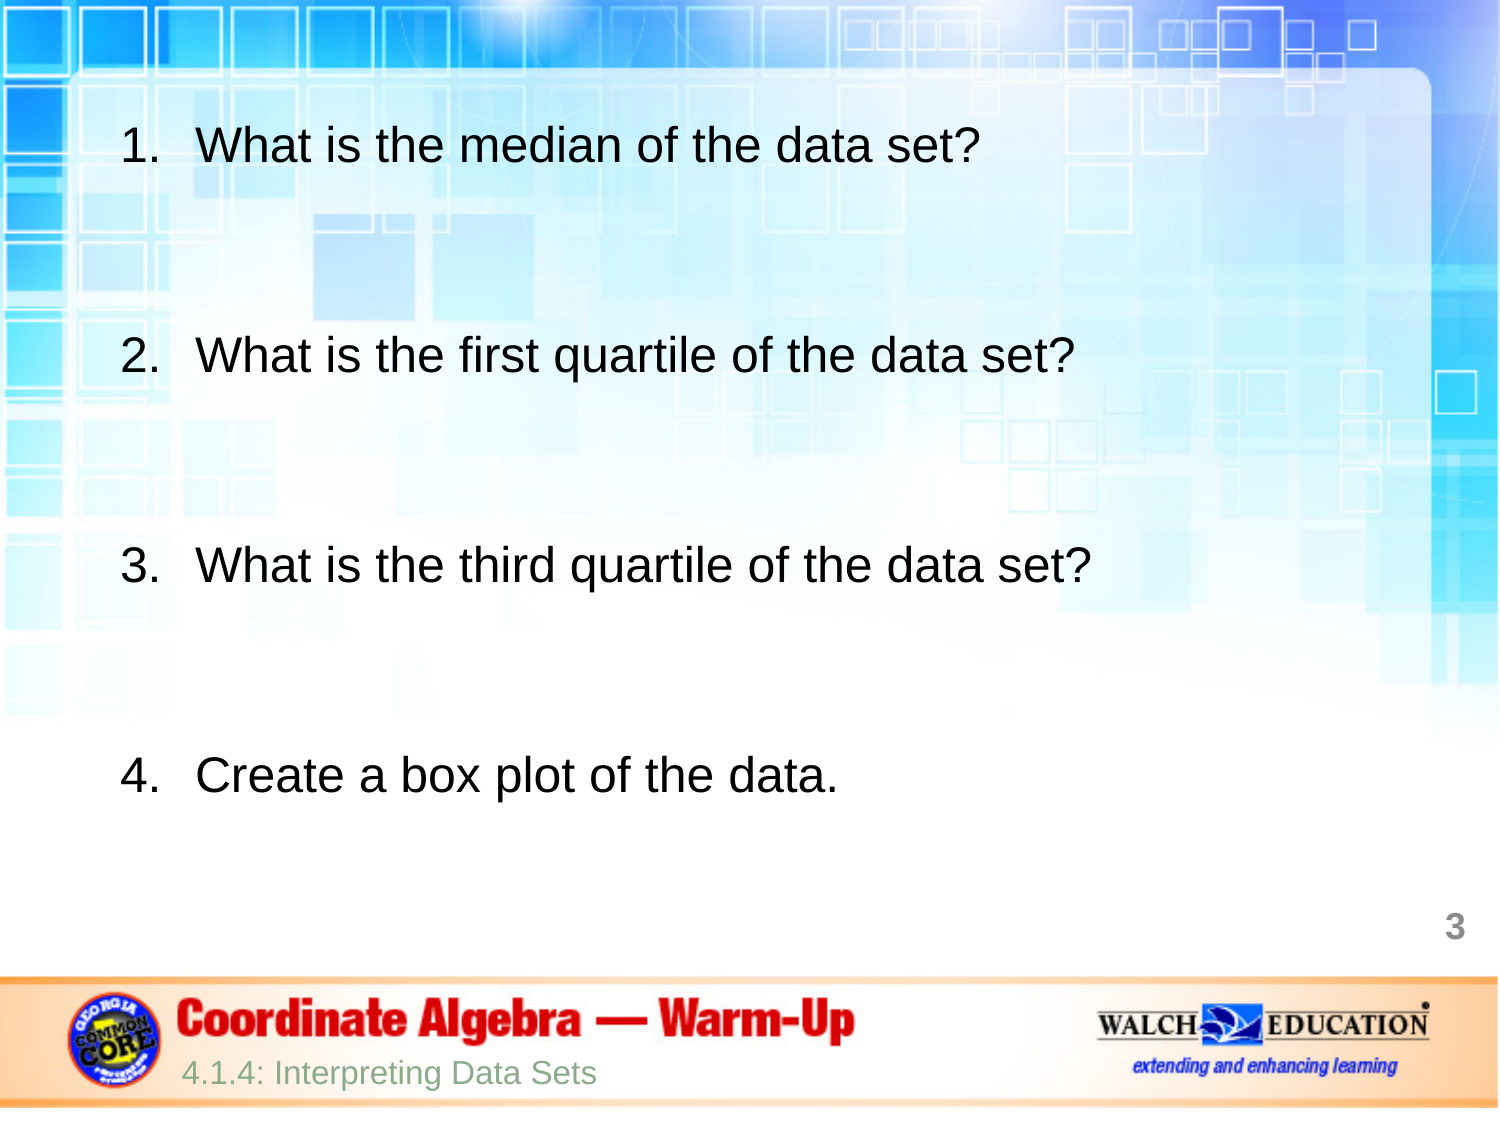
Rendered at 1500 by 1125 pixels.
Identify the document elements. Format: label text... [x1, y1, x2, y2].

picture [0, 0, 1500, 1108]
slide_number 3 [1361, 901, 1481, 949]
subtitle What is the median of the data set? What is the first quartile of the data set? What is the third quartile of the data set? Create a box plot of the data. [105, 105, 1394, 925]
footer 4.1.4: Interpreting Data Sets [166, 1048, 1065, 1094]
